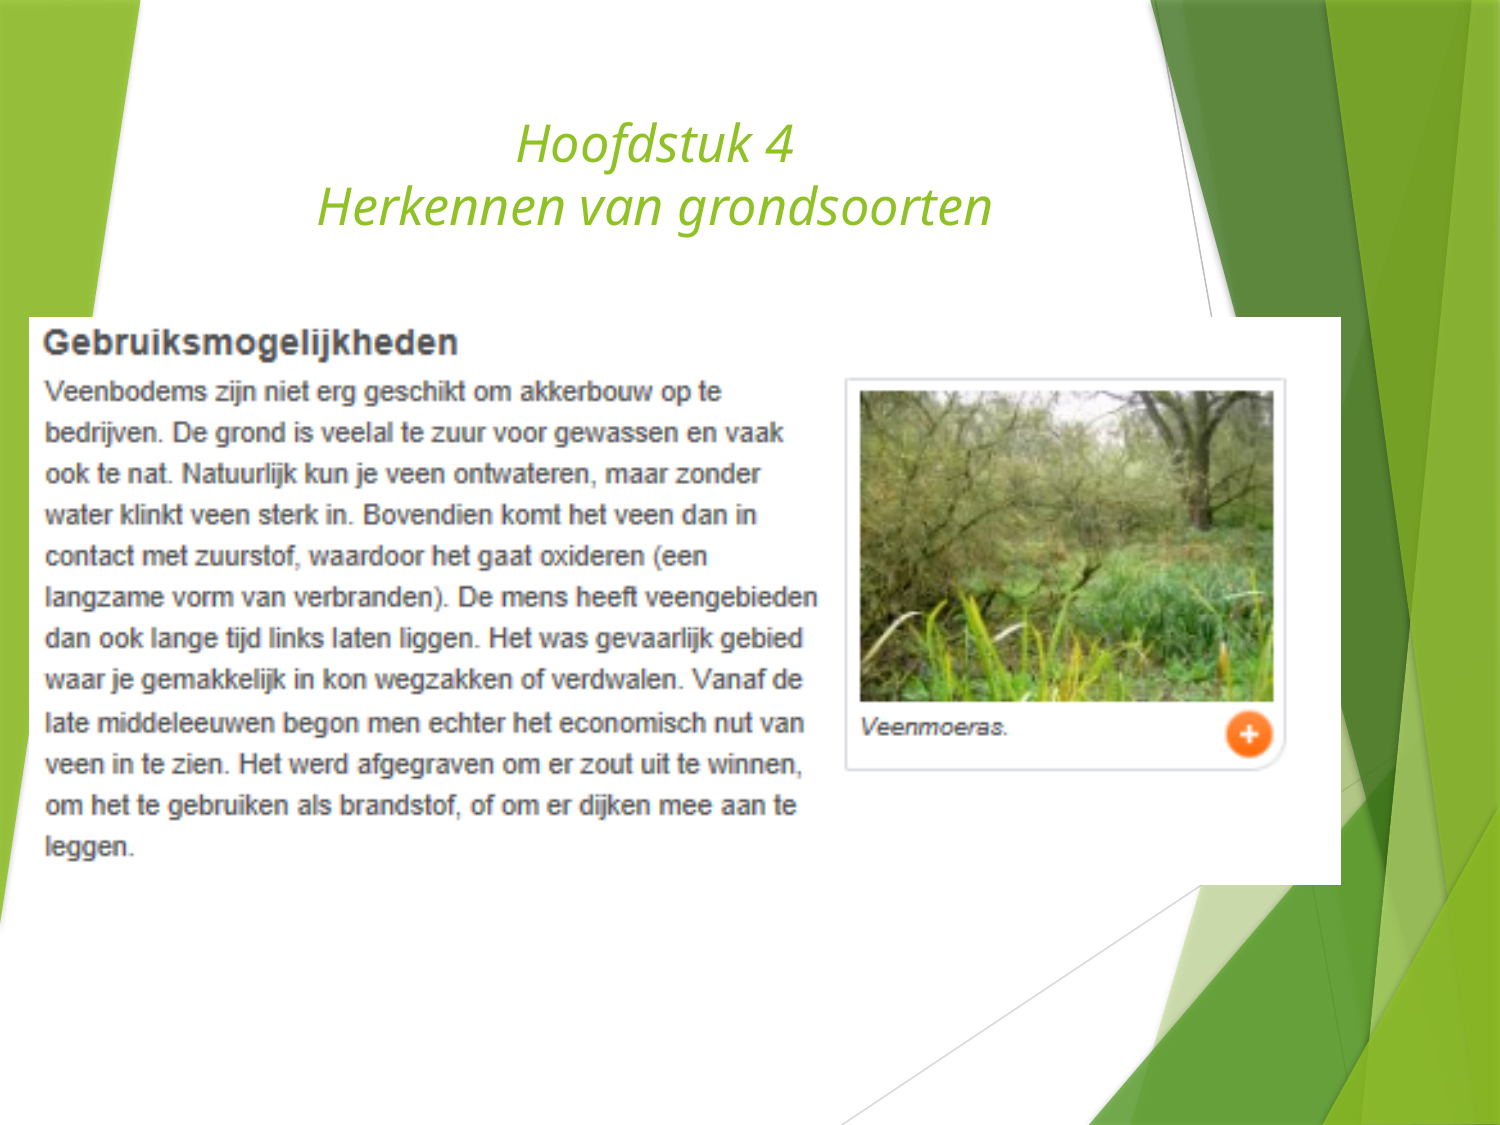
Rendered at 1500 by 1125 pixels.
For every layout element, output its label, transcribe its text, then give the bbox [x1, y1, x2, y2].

picture [28, 316, 1341, 885]
title Hoofdstuk 4 Herkennen van grondsoorten [112, 101, 1199, 244]
